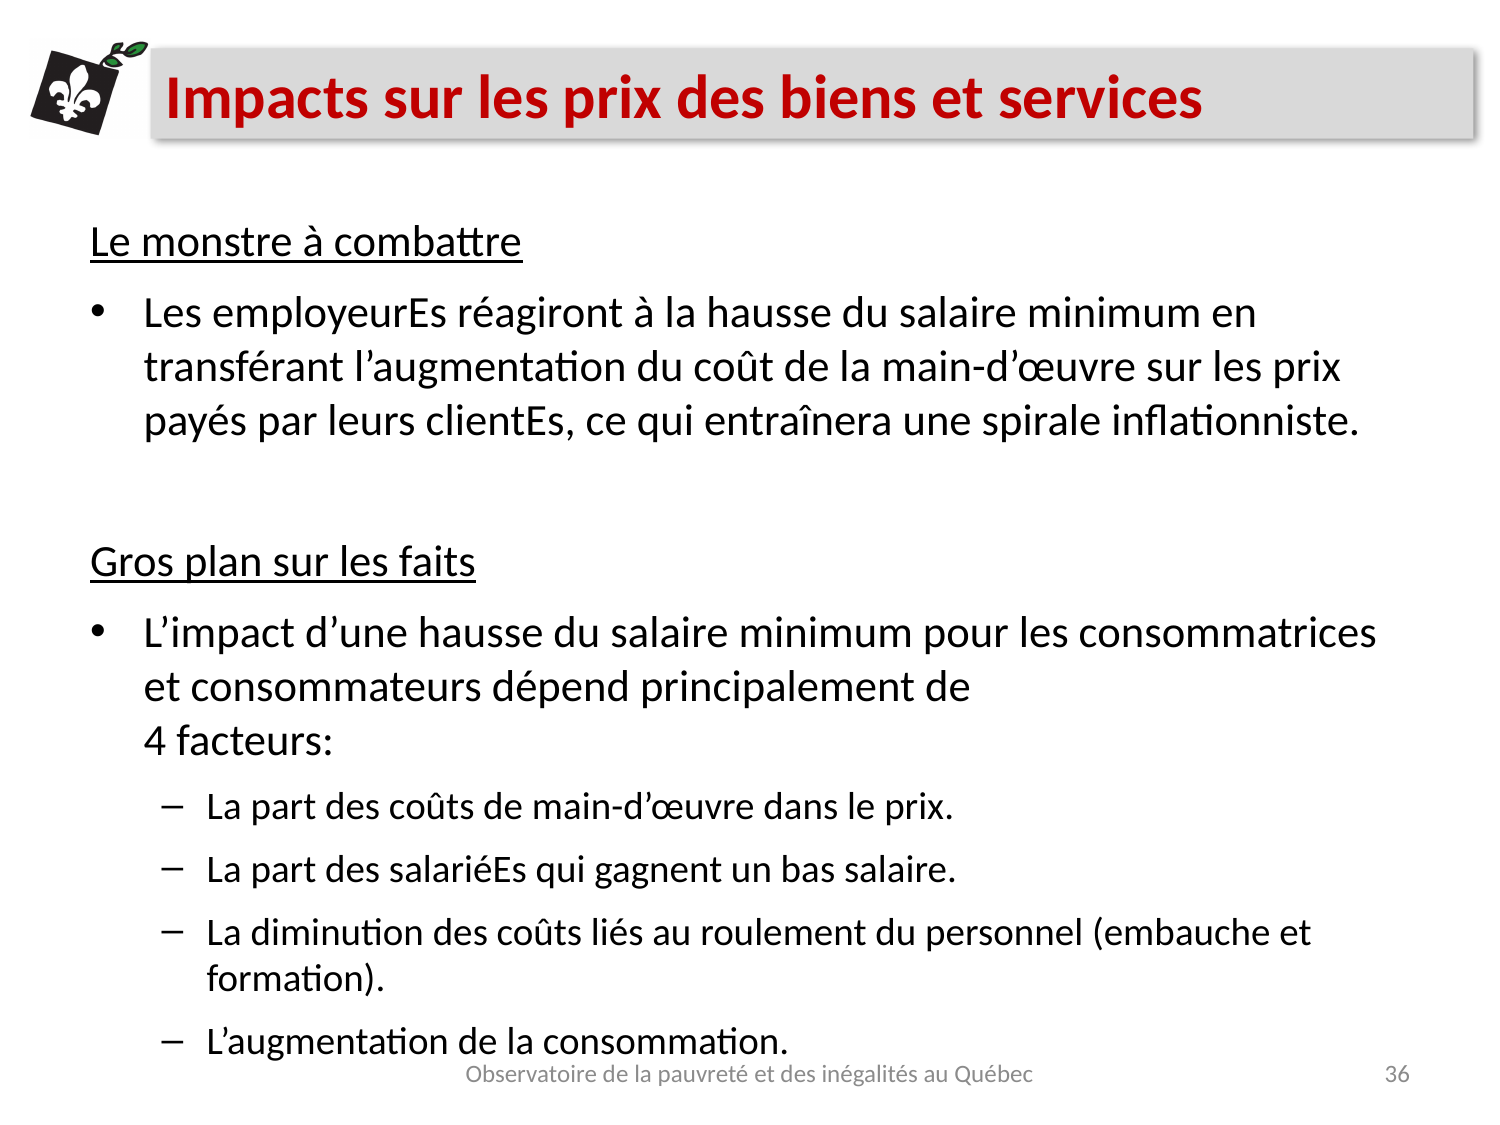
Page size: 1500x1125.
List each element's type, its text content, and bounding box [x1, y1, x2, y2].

footer Observatoire de la pauvreté et des inégalités au Québec [0, 1042, 1500, 1103]
title Impacts sur les prix des biens et services [155, 48, 1474, 139]
picture [28, 38, 151, 139]
list Le monstre à combattre Les employeurEs réagiront à la hausse du salaire minimum en transférant l’augmentation du coût de la main-d’œuvre sur les prix payés par leurs clientEs, ce qui entraînera une spirale inflationniste. Gros plan sur les faits L’impact d’une hausse du salaire minimum pour les consommatrices et consommateurs dépend principalement de 4 facteurs: La part des coûts de main-d’œuvre dans le prix. La part des salariéEs qui gagnent un bas salaire. La diminution des coûts liés au roulement du personnel (embauche et formation). L’augmentation de la consommation. [75, 204, 1425, 1080]
